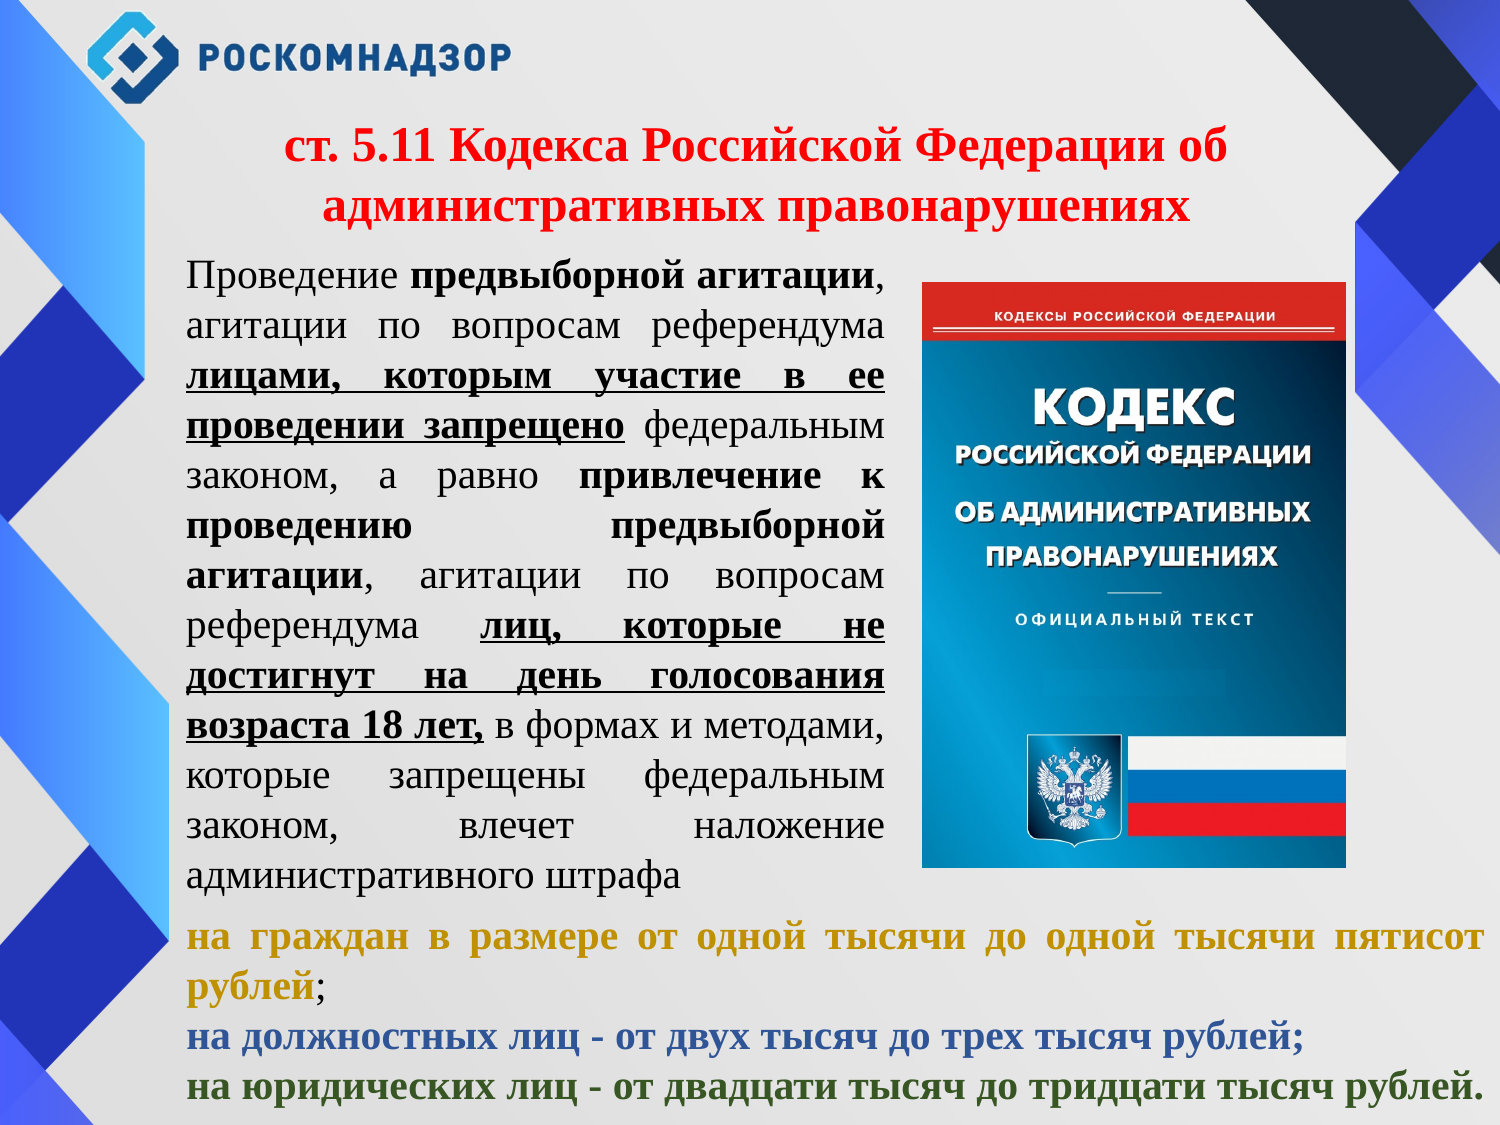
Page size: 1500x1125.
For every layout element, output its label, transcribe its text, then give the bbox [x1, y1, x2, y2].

text_box на граждан в размере от одной тысячи до одной тысячи пятисот рублей; на должностных лиц - от двух тысяч до трех тысяч рублей; на юридических лиц - от двадцати тысяч до тридцати тысяч рублей. [171, 900, 1500, 1116]
text_box ст. 5.11 Кодекса Российской Федерации об административных правонарушениях [143, 103, 1369, 239]
text_box Проведение предвыборной агитации, агитации по вопросам референдума лицами, которым участие в ее проведении запрещено федеральным законом, а равно привлечение к проведению предвыборной агитации, агитации по вопросам референдума лиц, которые не достигнут на день голосования возраста 18 лет, в формах и методами, которые запрещены федеральным законом, влечет наложение административного штрафа [171, 239, 900, 904]
picture [0, 0, 1500, 1125]
